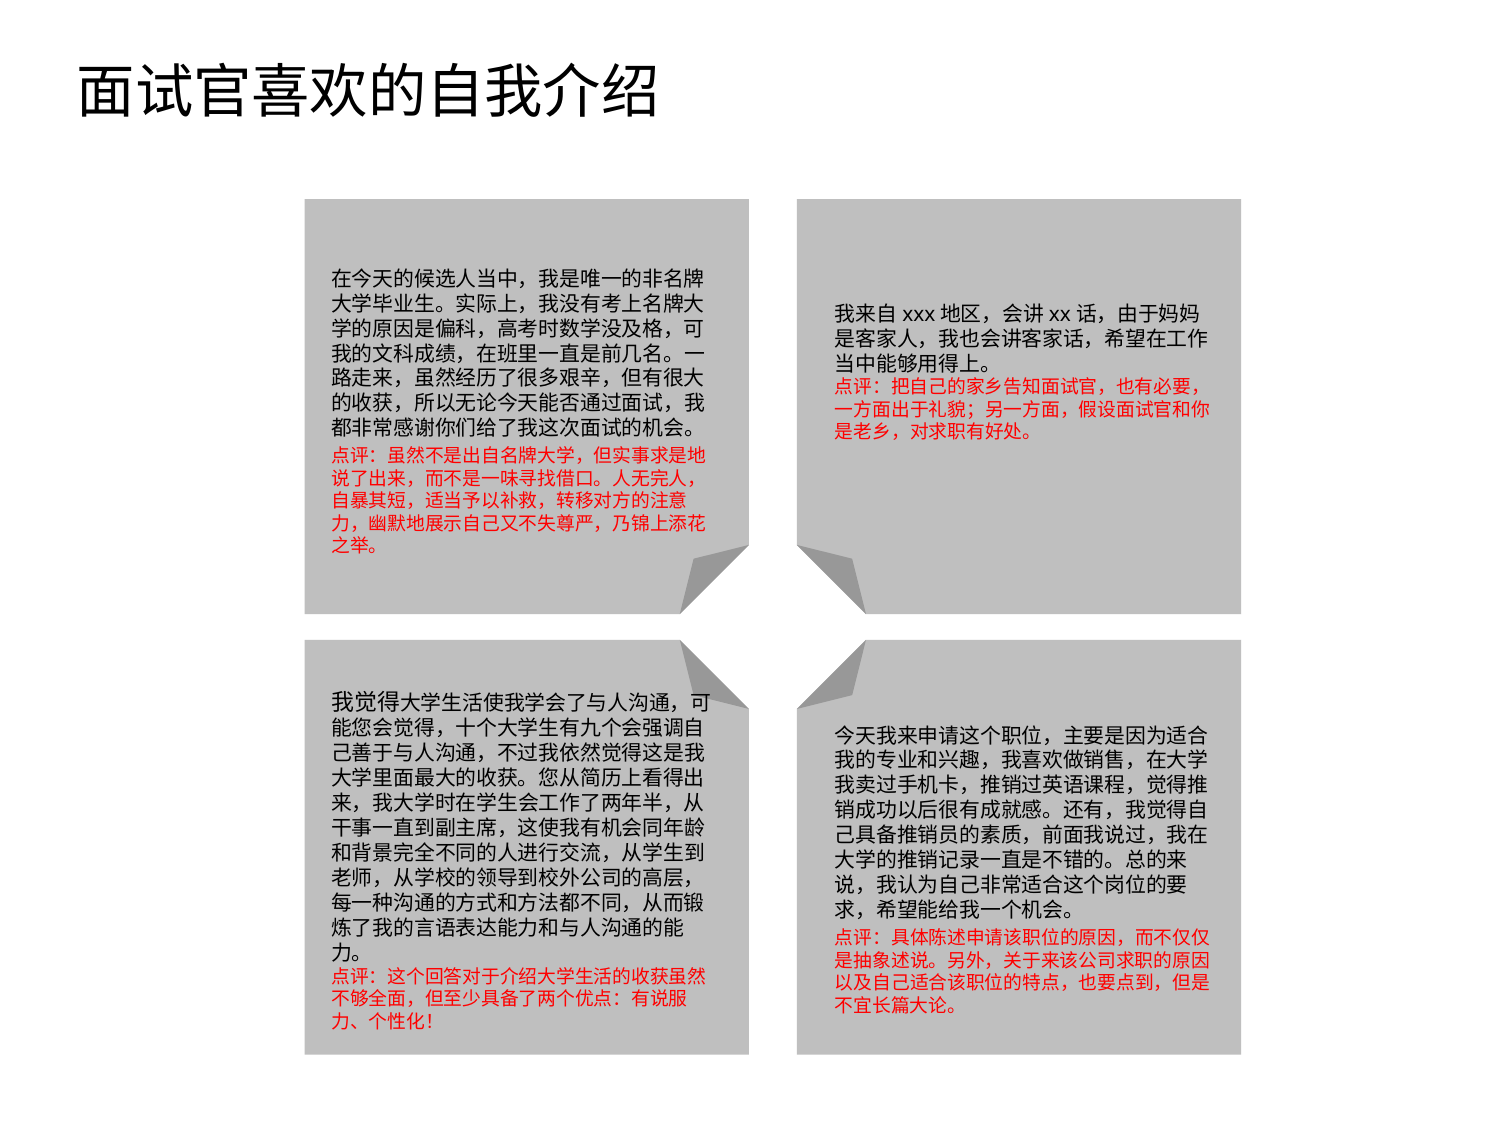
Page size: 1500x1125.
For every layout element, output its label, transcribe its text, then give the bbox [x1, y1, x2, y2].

text_box 面试官喜欢的自我介绍 [62, 46, 675, 132]
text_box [304, 198, 1242, 1055]
